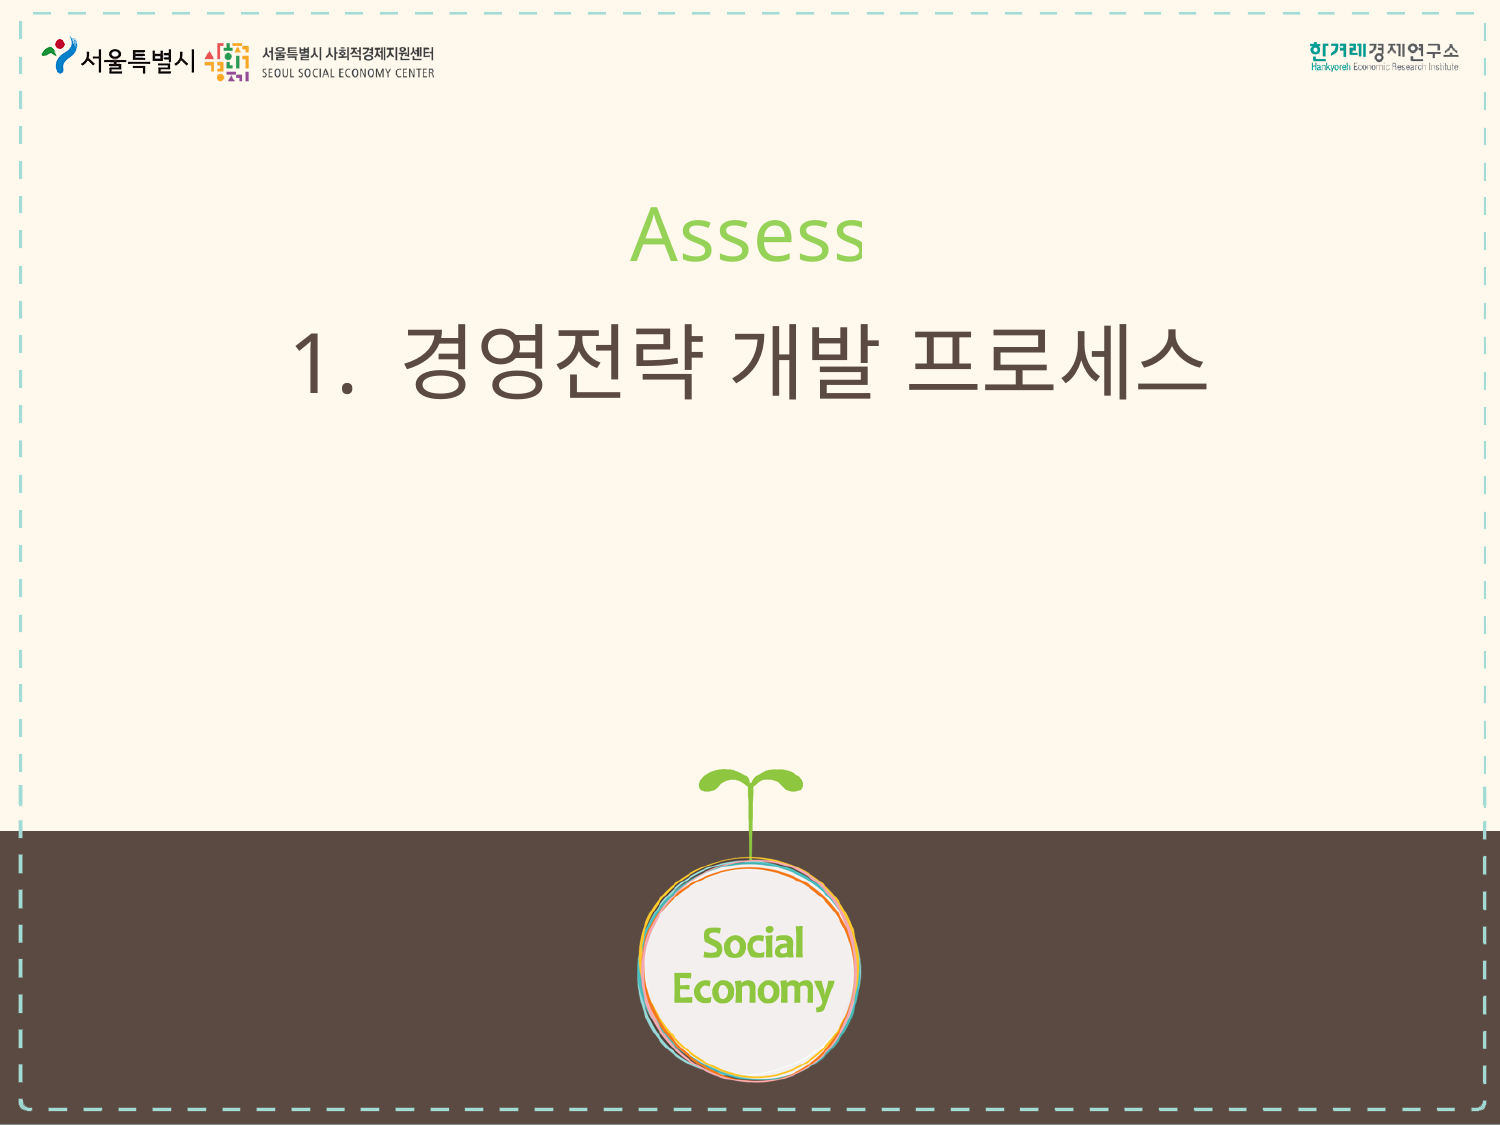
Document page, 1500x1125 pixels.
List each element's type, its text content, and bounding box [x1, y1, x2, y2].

title 1. 경영전략 개발 프로세스 [112, 302, 1388, 433]
picture [0, 0, 1500, 1125]
list Assess [561, 178, 939, 285]
